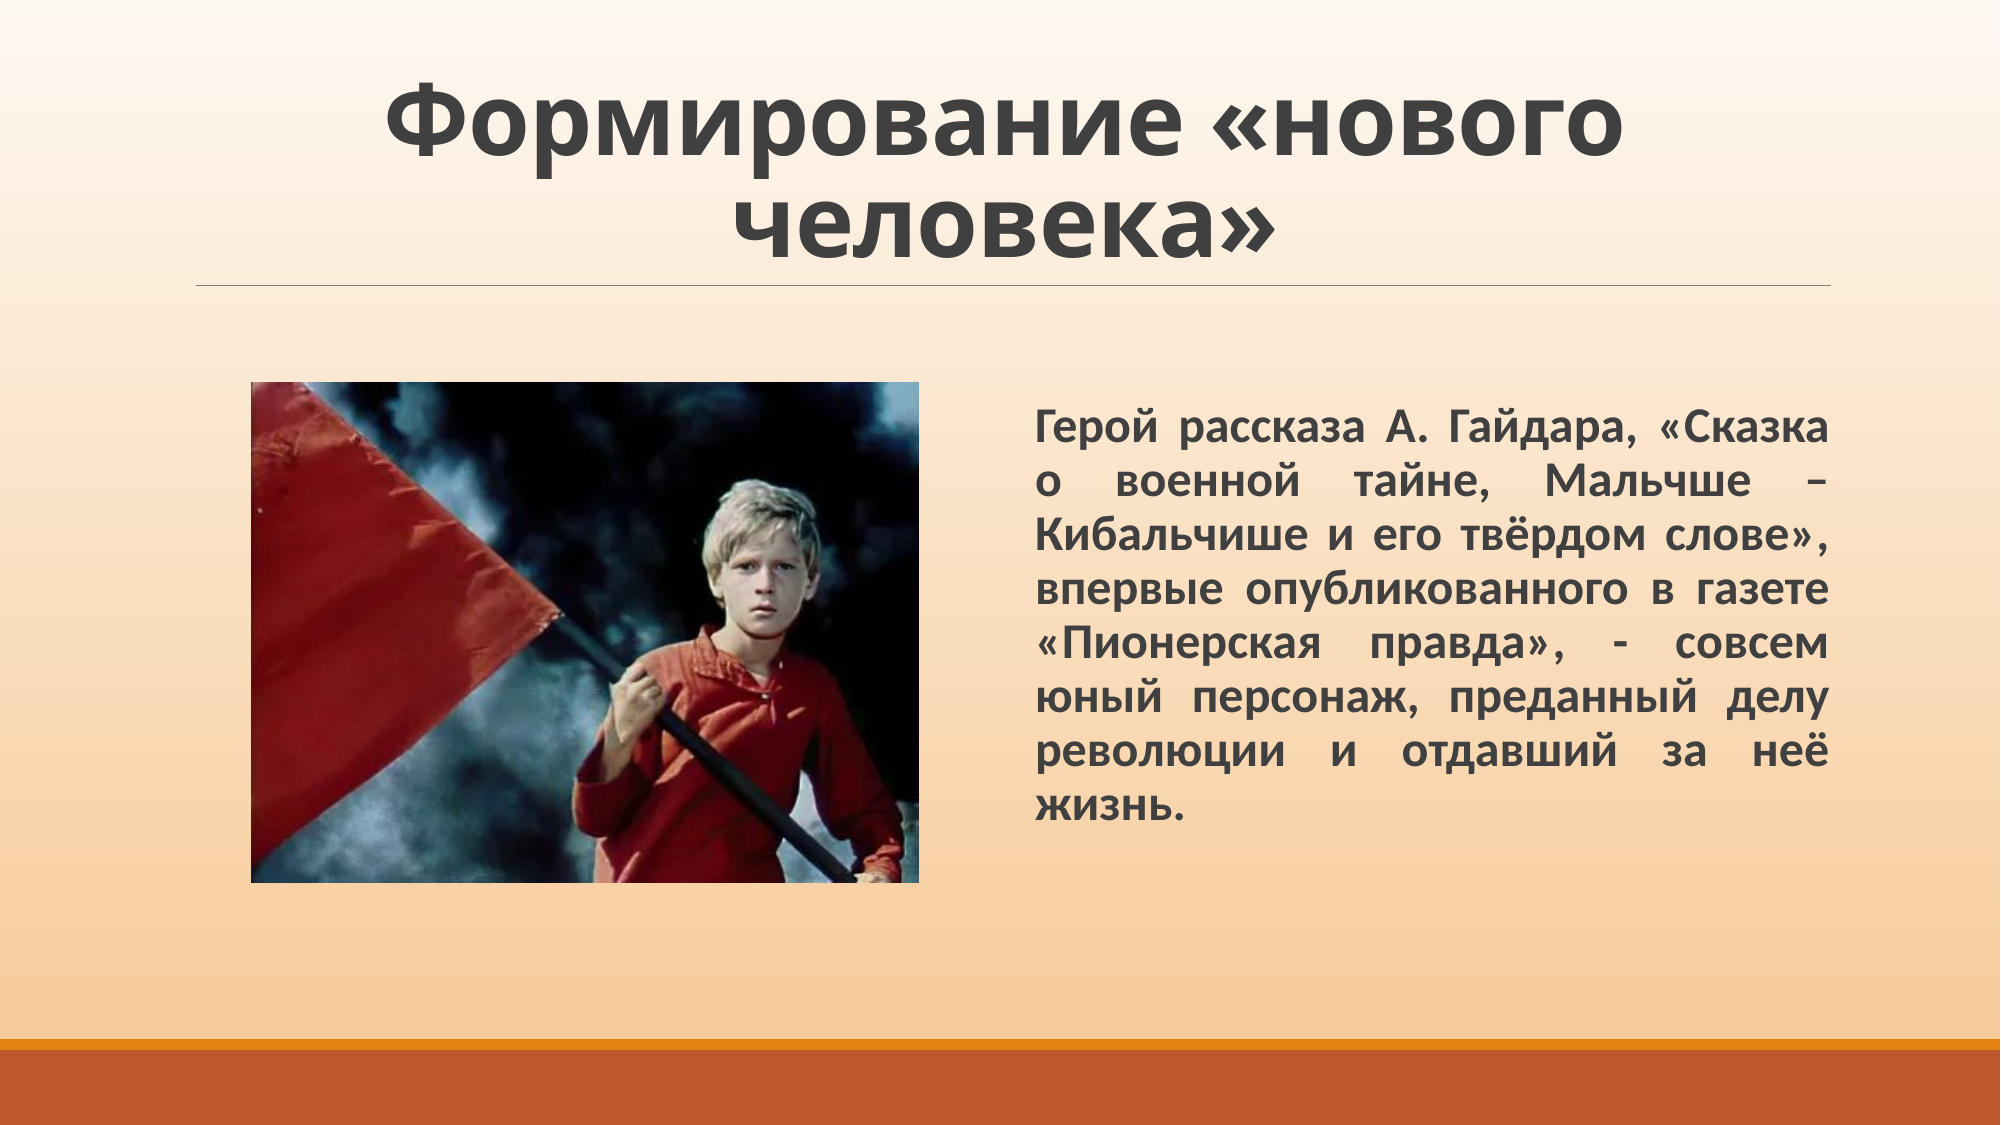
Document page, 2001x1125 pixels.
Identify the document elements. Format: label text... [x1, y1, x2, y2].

list Герой рассказа А. Гайдара, «Сказка о военной тайне, Мальчше – Кибальчише и его твёрдом слове», впервые опубликованного в газете «Пионерская правда», - совсем юный персонаж, преданный делу революции и отдавший за неё жизнь. [1020, 302, 1830, 963]
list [250, 382, 920, 884]
title Формирование «нового человека» [180, 47, 1830, 285]
